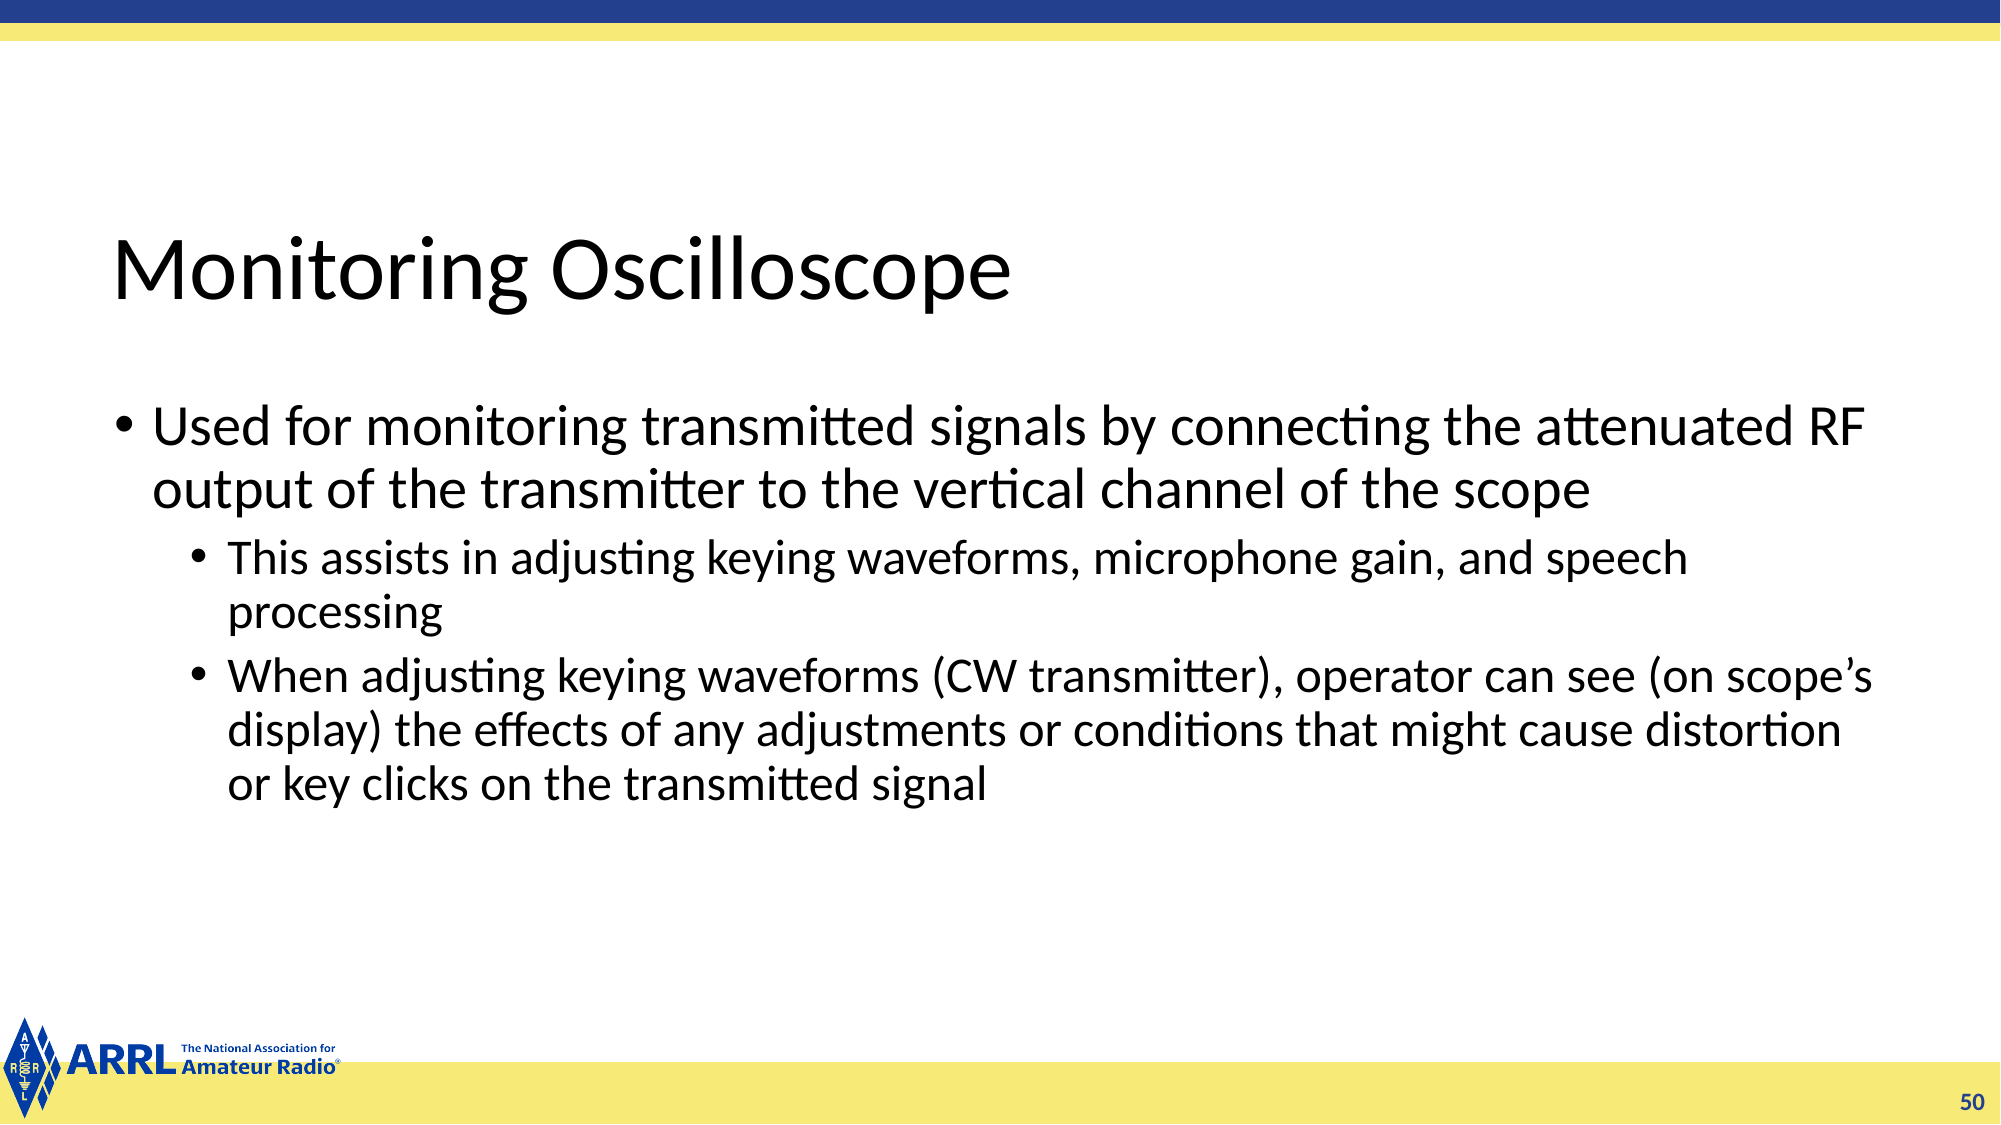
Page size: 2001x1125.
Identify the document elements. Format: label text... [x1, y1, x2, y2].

picture [1, 1015, 342, 1121]
list Used for monitoring transmitted signals by connecting the attenuated RF output of the transmitter to the vertical channel of the scope This assists in adjusting keying waveforms, microphone gain, and speech processing When adjusting keying waveforms (CW transmitter), operator can see (on scope’s display) the effects of any adjustments or conditions that might cause distortion or key clicks on the transmitted signal [99, 387, 1900, 1075]
title Monitoring Oscilloscope [96, 212, 1897, 356]
